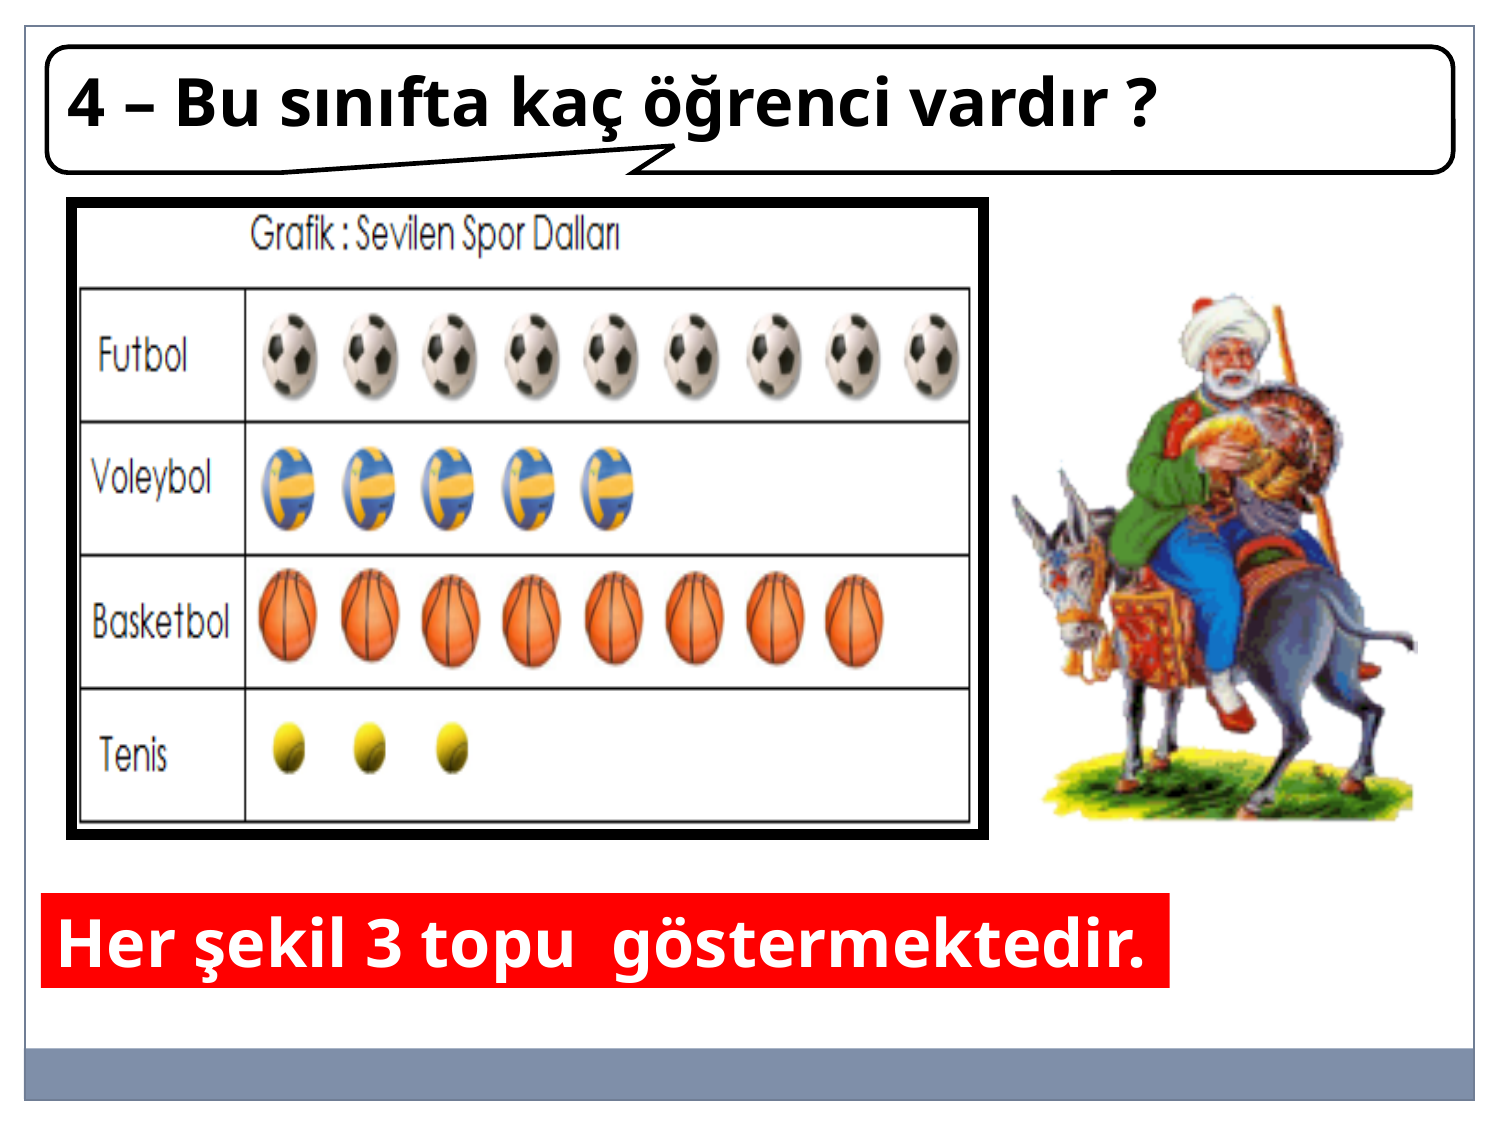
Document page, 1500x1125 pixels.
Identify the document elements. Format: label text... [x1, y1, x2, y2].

picture [1009, 255, 1418, 830]
text_box Her şekil 3 topu göstermektedir. [40, 893, 1170, 988]
text_box 4 – Bu sınıfta kaç öğrenci vardır ? [46, 46, 1454, 173]
picture [76, 207, 979, 830]
